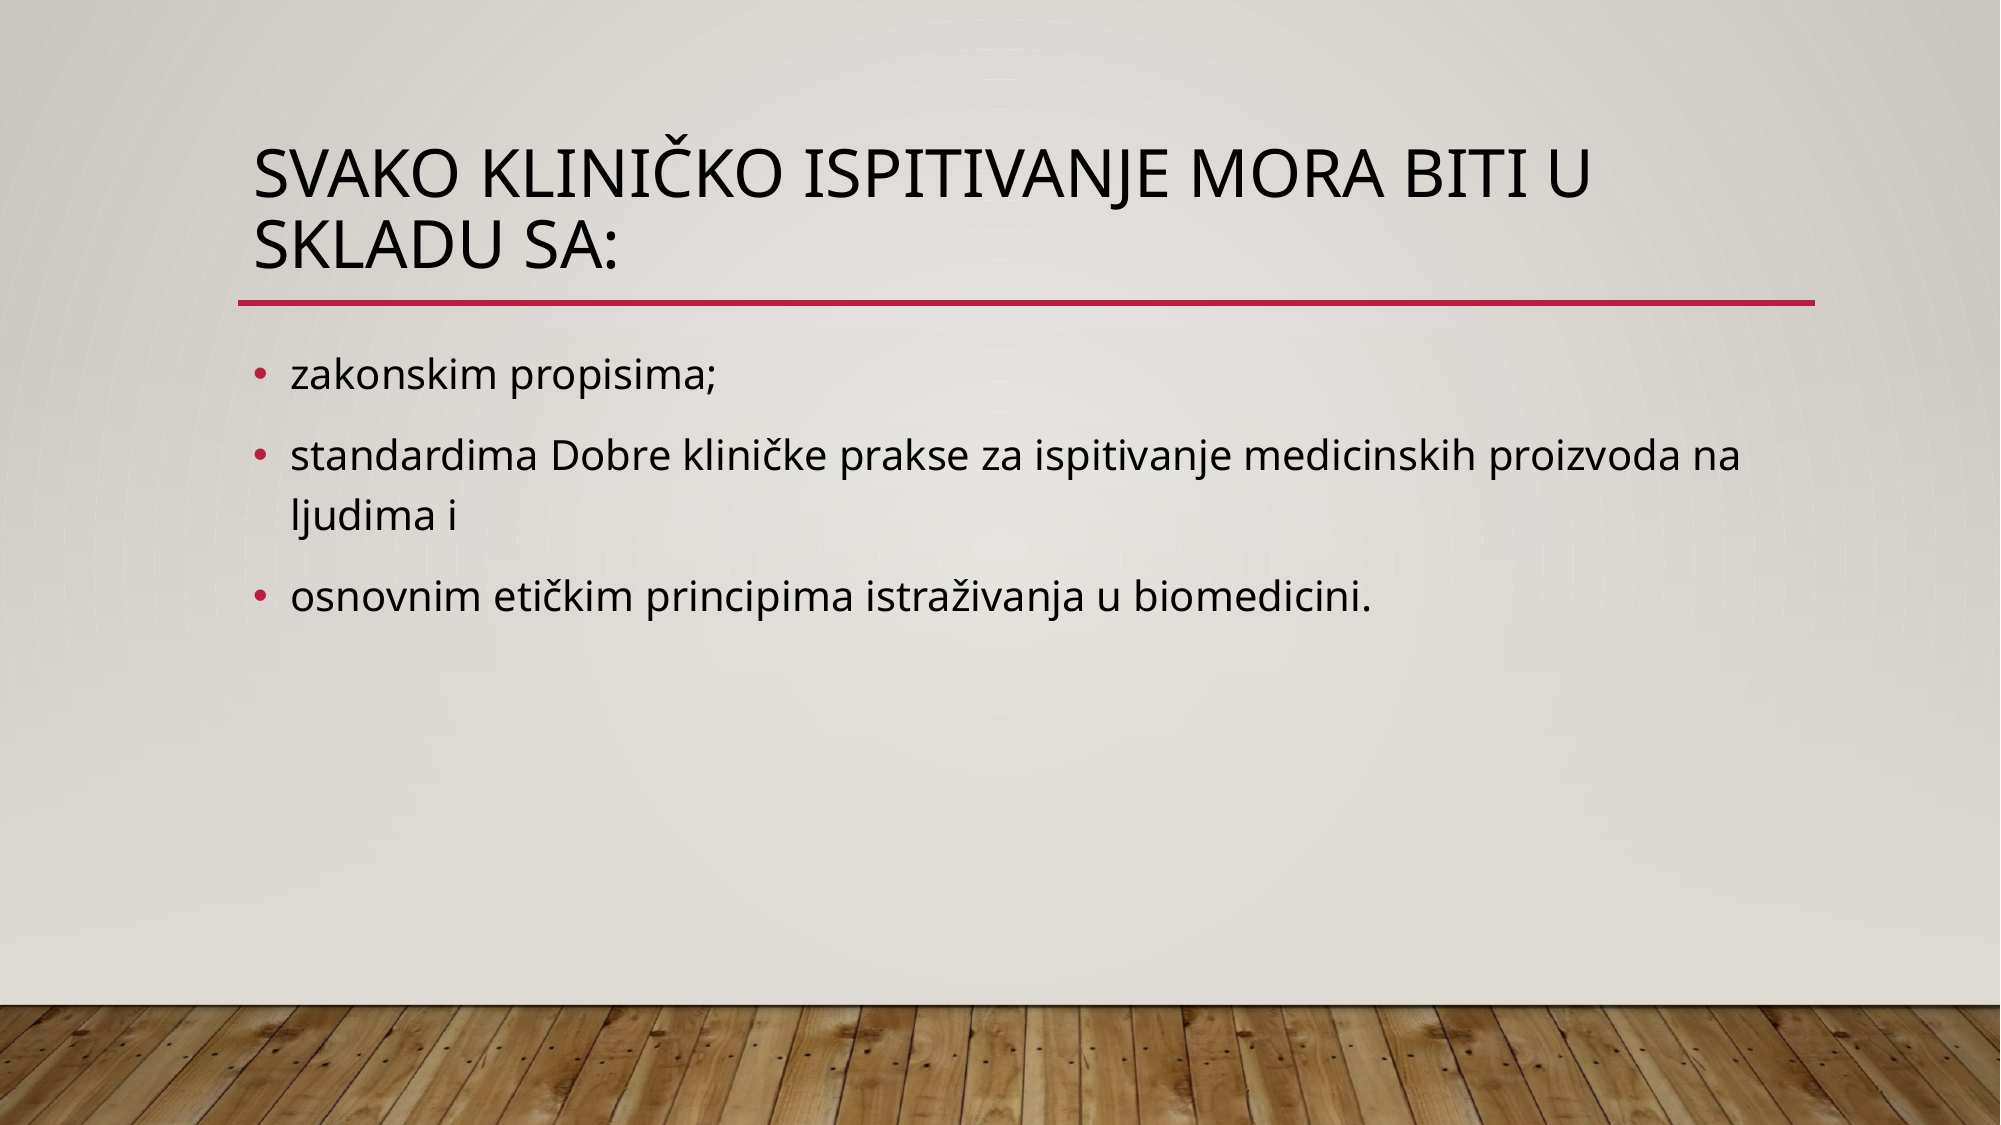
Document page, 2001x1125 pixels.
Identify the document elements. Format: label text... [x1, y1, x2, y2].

picture [0, 1005, 2000, 1125]
title Svako kliničko ispitivanje mora biti u skladu sa: [238, 131, 1814, 305]
list zakonskim propisima; standardima Dobre kliničke prakse za ispitivanje medicinskih proizvoda na ljudima i osnovnim etičkim principima istraživanja u biomedicini. [238, 330, 1814, 897]
